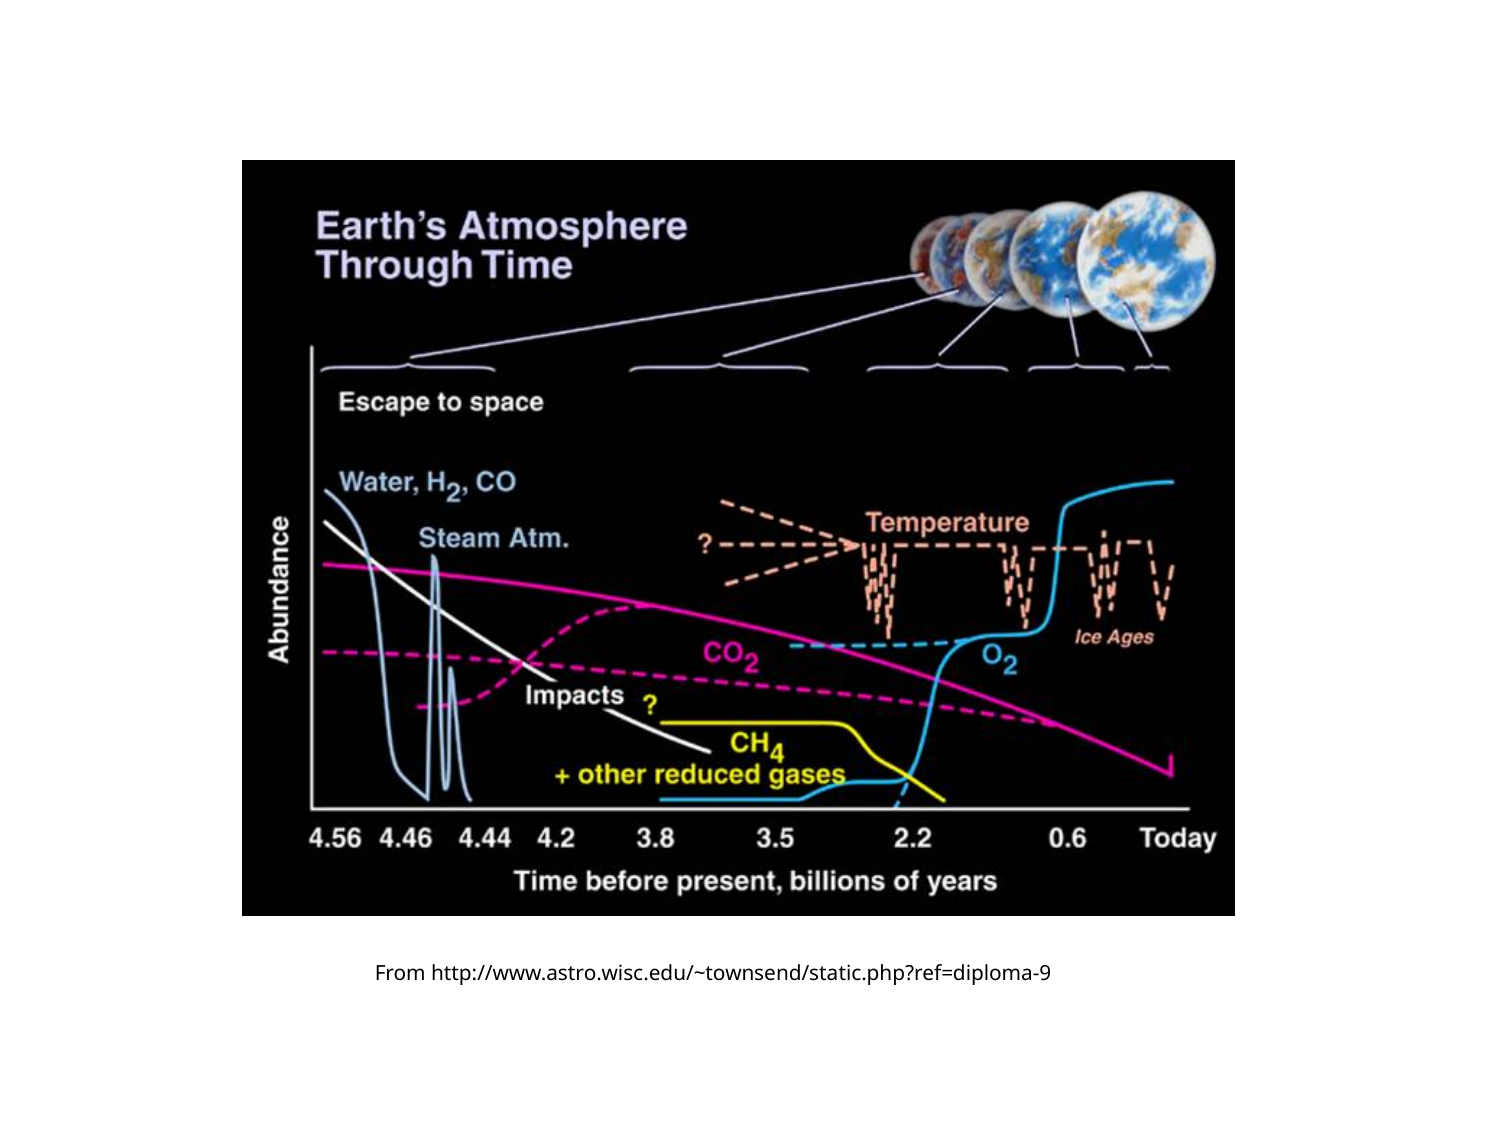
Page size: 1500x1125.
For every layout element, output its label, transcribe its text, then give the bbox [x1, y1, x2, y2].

text_box From http://www.astro.wisc.edu/~townsend/static.php?ref=diploma-9 [360, 952, 1111, 993]
picture [242, 160, 1235, 916]
